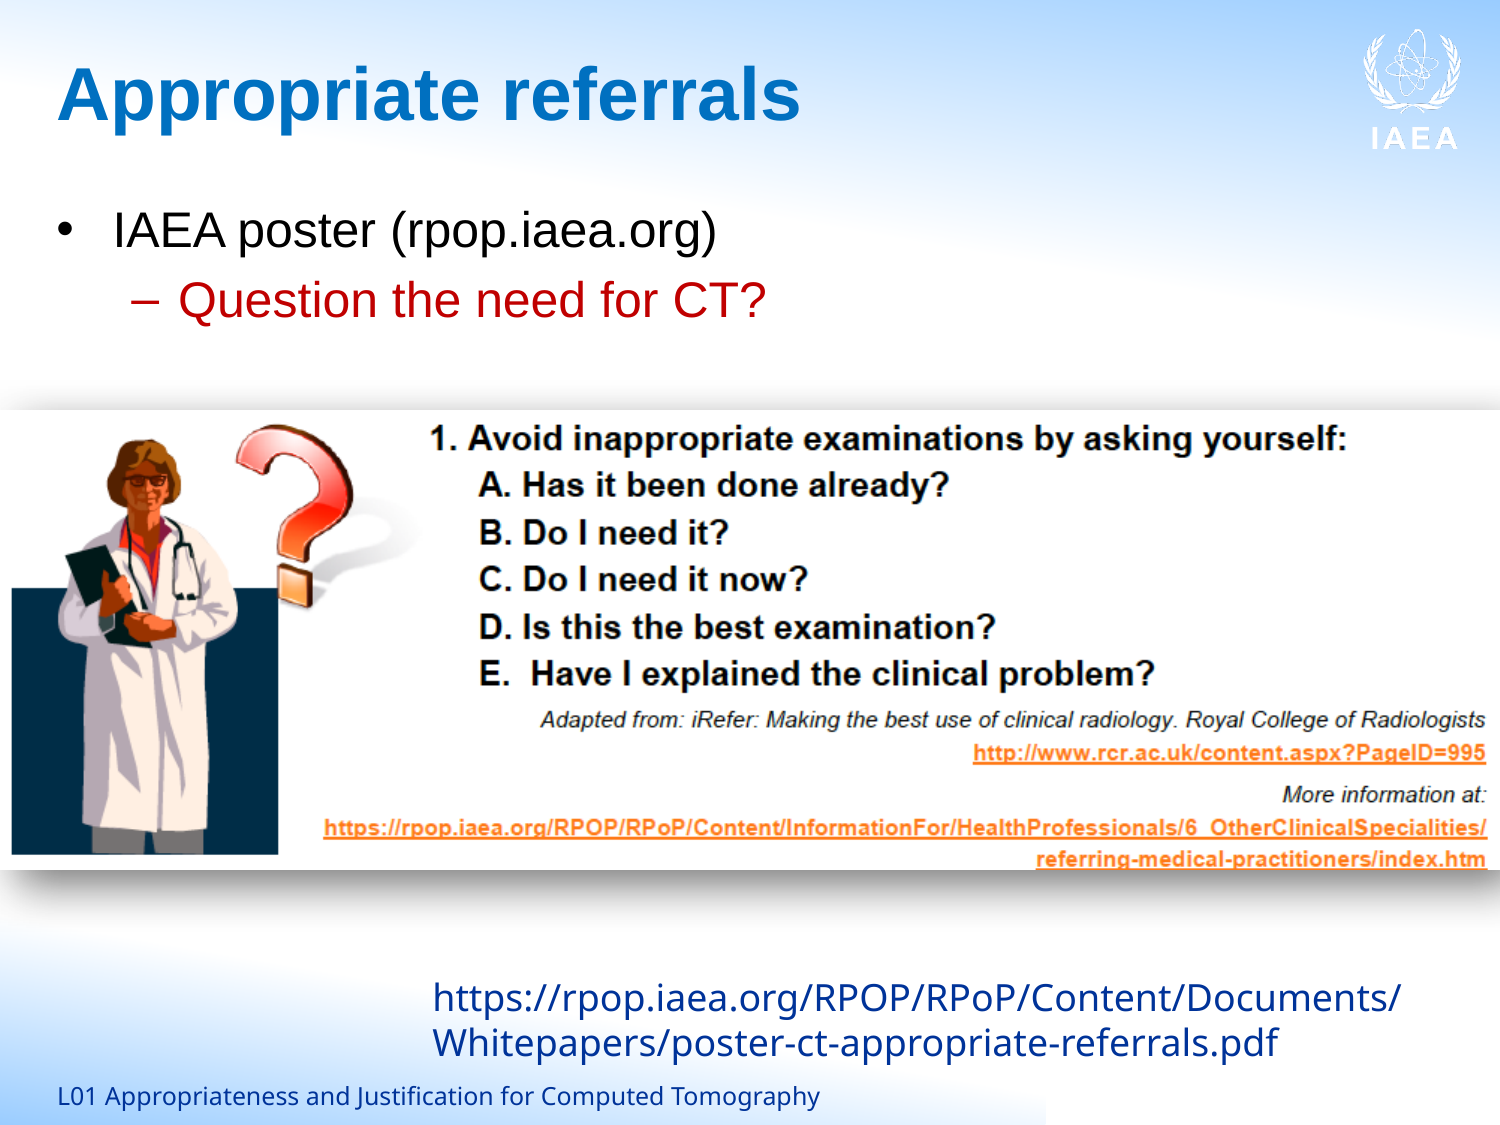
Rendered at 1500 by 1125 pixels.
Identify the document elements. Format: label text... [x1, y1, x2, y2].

text_box https://rpop.iaea.org/RPOP/RPoP/Content/Documents/Whitepapers/poster-ct-appropriate-referrals.pdf [417, 966, 1500, 1071]
picture [0, 410, 1500, 871]
list IAEA poster (rpop.iaea.org) Question the need for CT? [41, 190, 1471, 393]
title Appropriate referrals [41, 19, 1364, 161]
picture [1364, 29, 1461, 149]
list IAEA poster (rpop.iaea.org) Question the need for CT? [41, 919, 1471, 1064]
